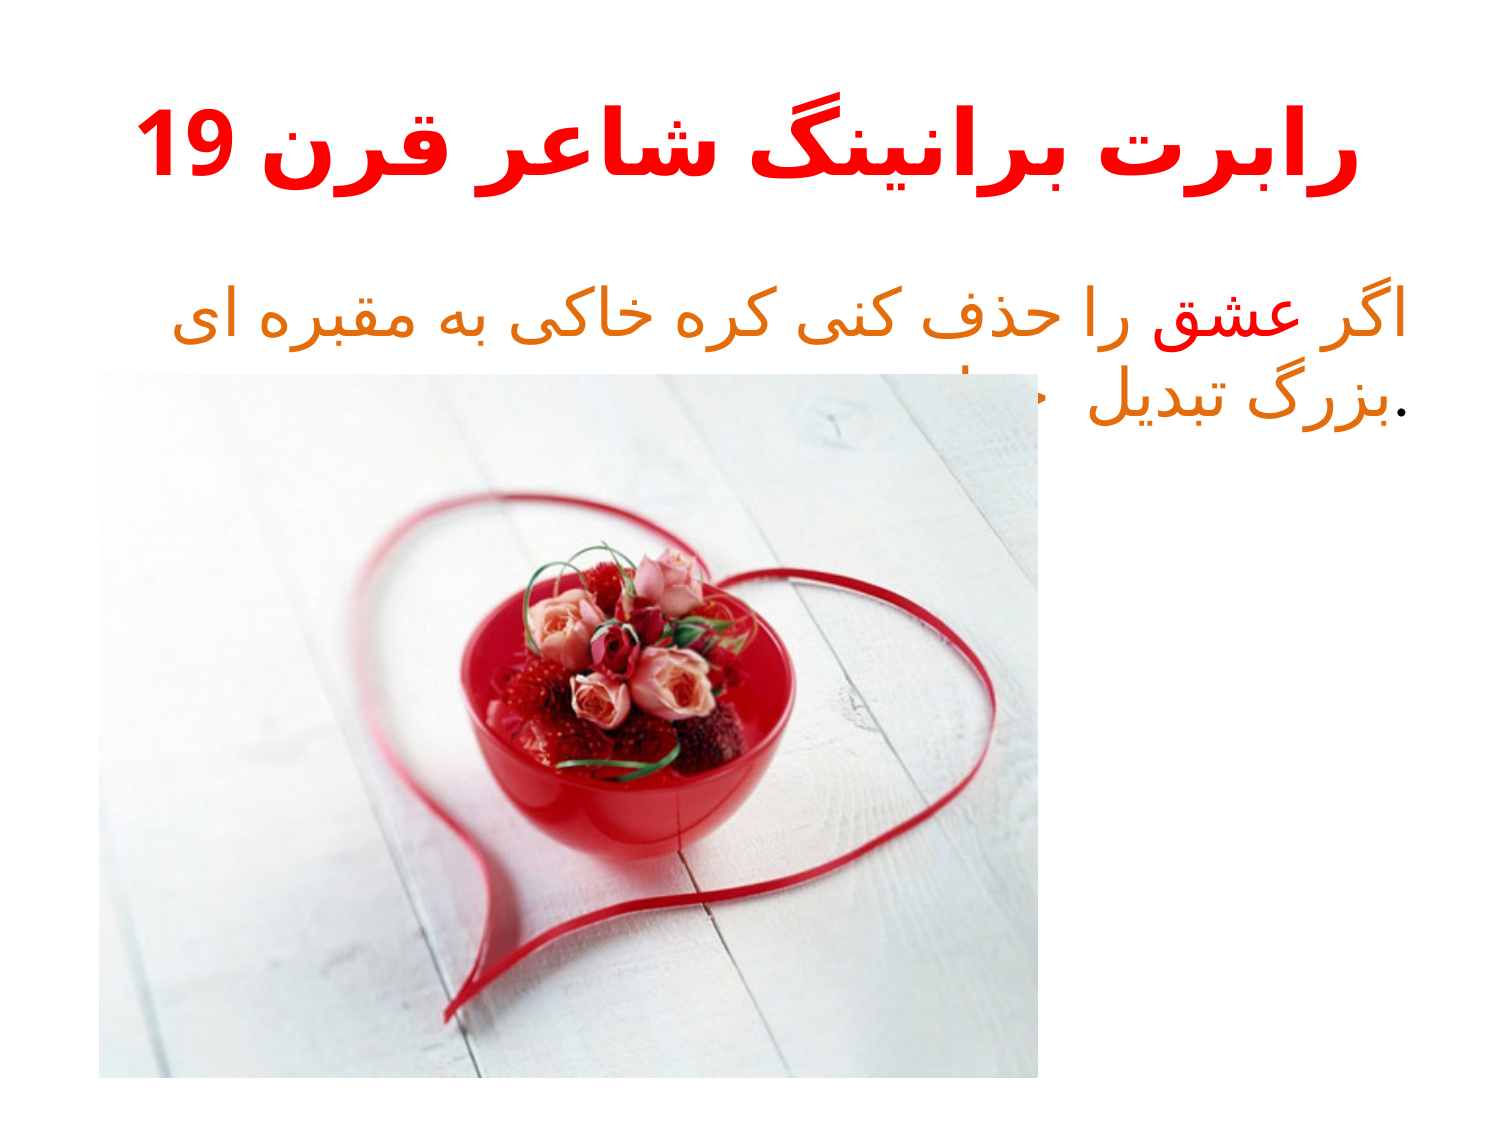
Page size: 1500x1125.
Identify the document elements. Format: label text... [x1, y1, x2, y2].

list اگر عشق را حذف کنی کره خاکی به مقبره ای بزرگ تبدیل خواهد شد. [75, 262, 1425, 1005]
picture [99, 374, 1038, 1079]
title رابرت برانینگ شاعر قرن 19 [75, 45, 1425, 233]
